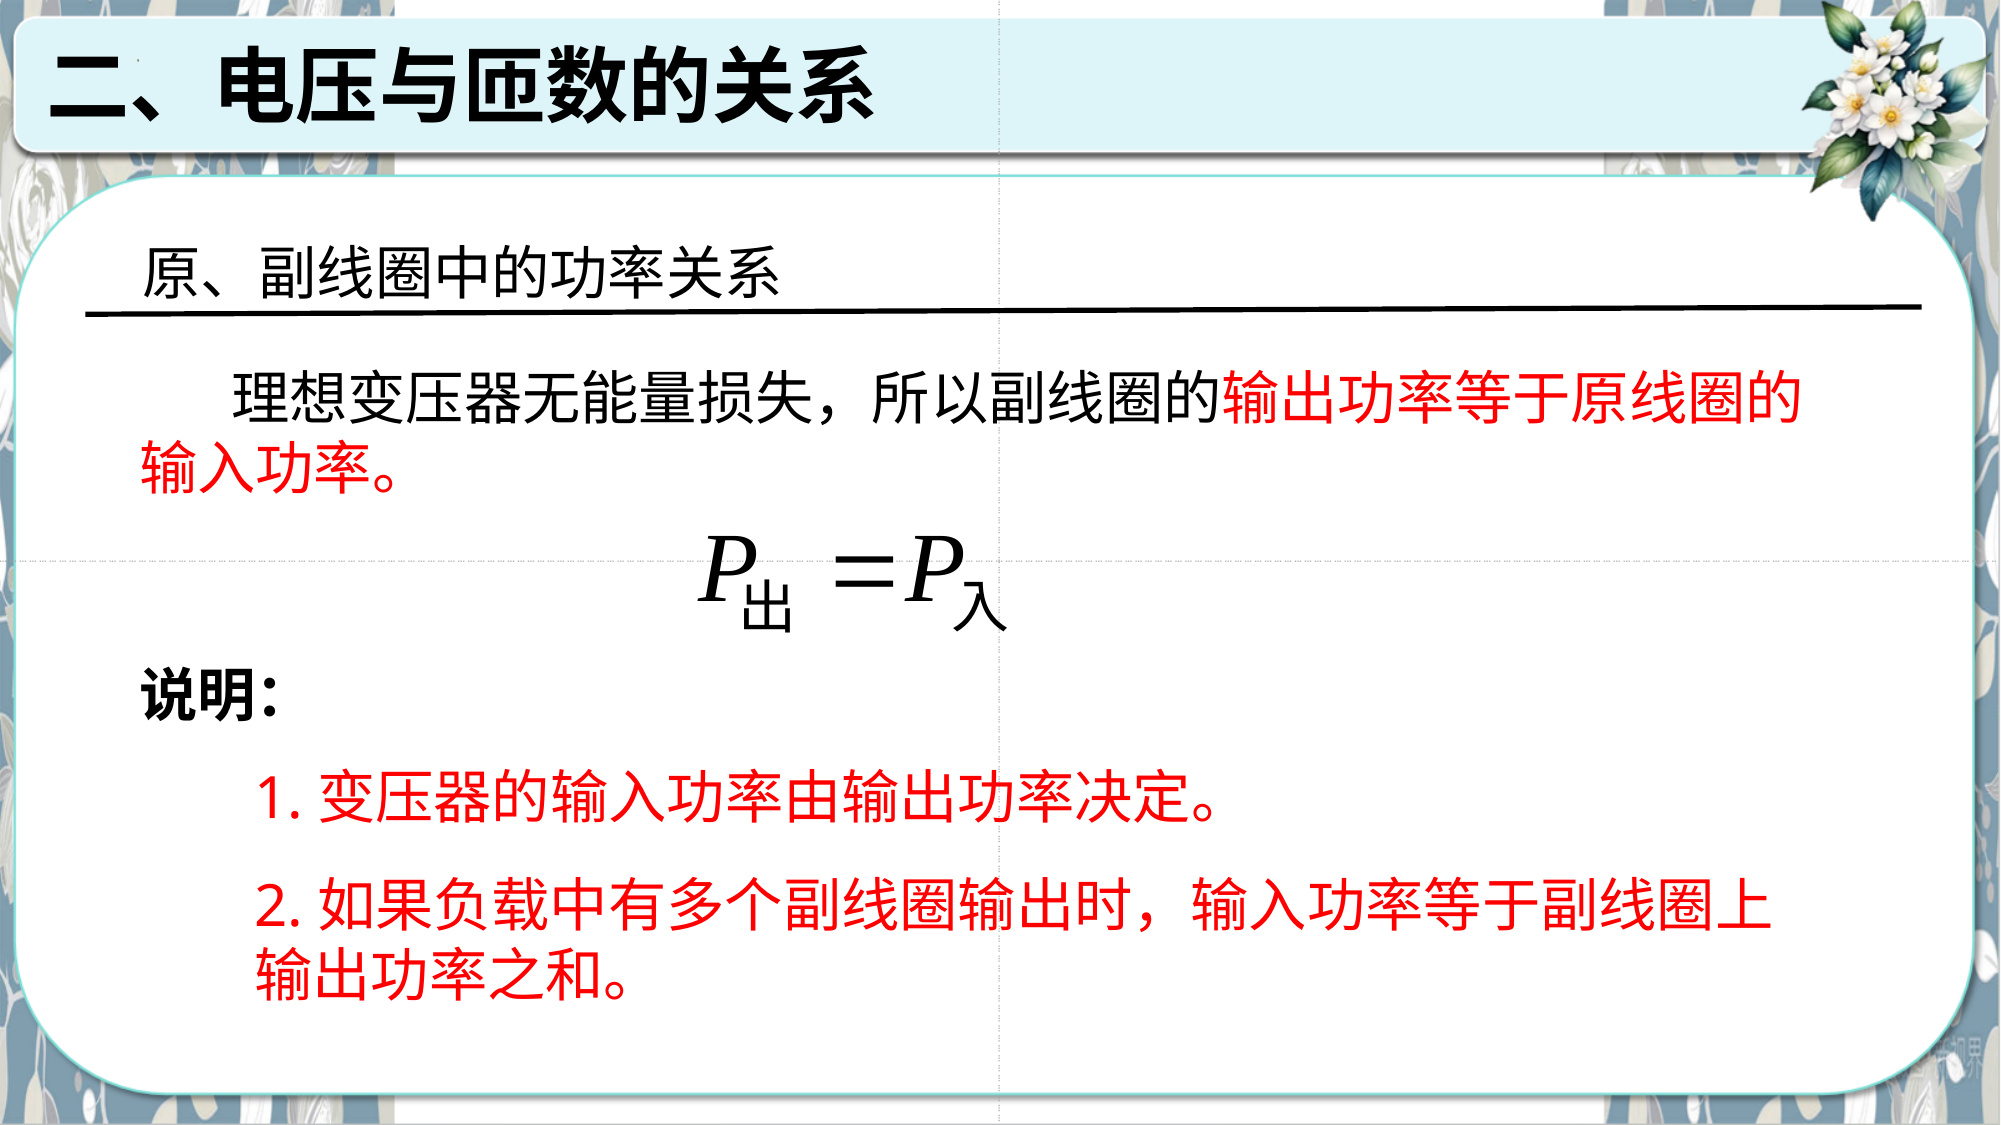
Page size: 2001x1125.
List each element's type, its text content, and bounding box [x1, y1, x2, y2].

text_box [87, 306, 1920, 315]
text_box 说明： [124, 651, 425, 736]
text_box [680, 501, 1029, 652]
picture [0, 0, 2001, 1125]
text_box 原、副线圈中的功率关系 [127, 214, 916, 306]
text_box 理想变压器无能量损失，所以副线圈的输出功率等于原线圈的输入功率。 [124, 353, 1875, 509]
text_box 1.变压器的输入功率由输出功率决定。 [239, 753, 1761, 838]
text_box 二、电压与匝数的关系 [31, 25, 1228, 141]
text_box 2.如果负载中有多个副线圈输出时，输入功率等于副线圈上输出功率之和。 [239, 860, 1835, 1016]
